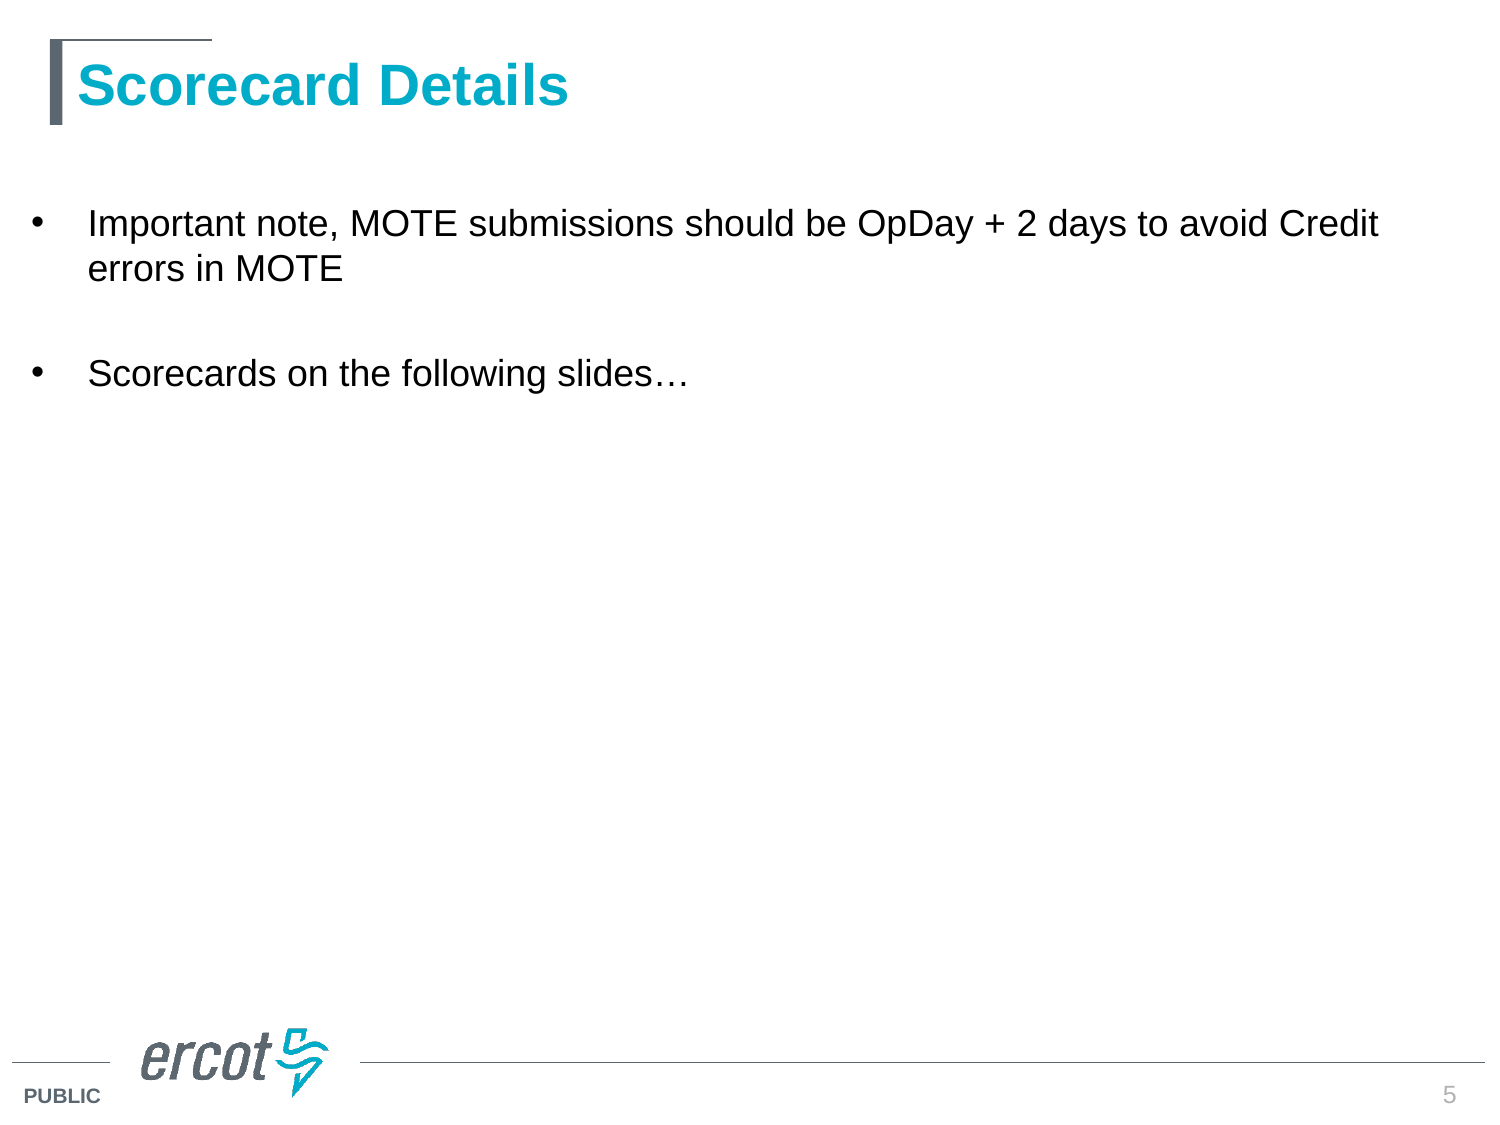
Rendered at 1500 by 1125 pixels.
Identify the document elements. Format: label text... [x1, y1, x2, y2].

title Scorecard Details [62, 39, 1450, 228]
slide_number 5 [1412, 1076, 1488, 1112]
picture [137, 1024, 332, 1100]
list Important note, MOTE submissions should be OpDay + 2 days to avoid Credit errors in MOTE Scorecards on the following slides… [16, 139, 1417, 848]
